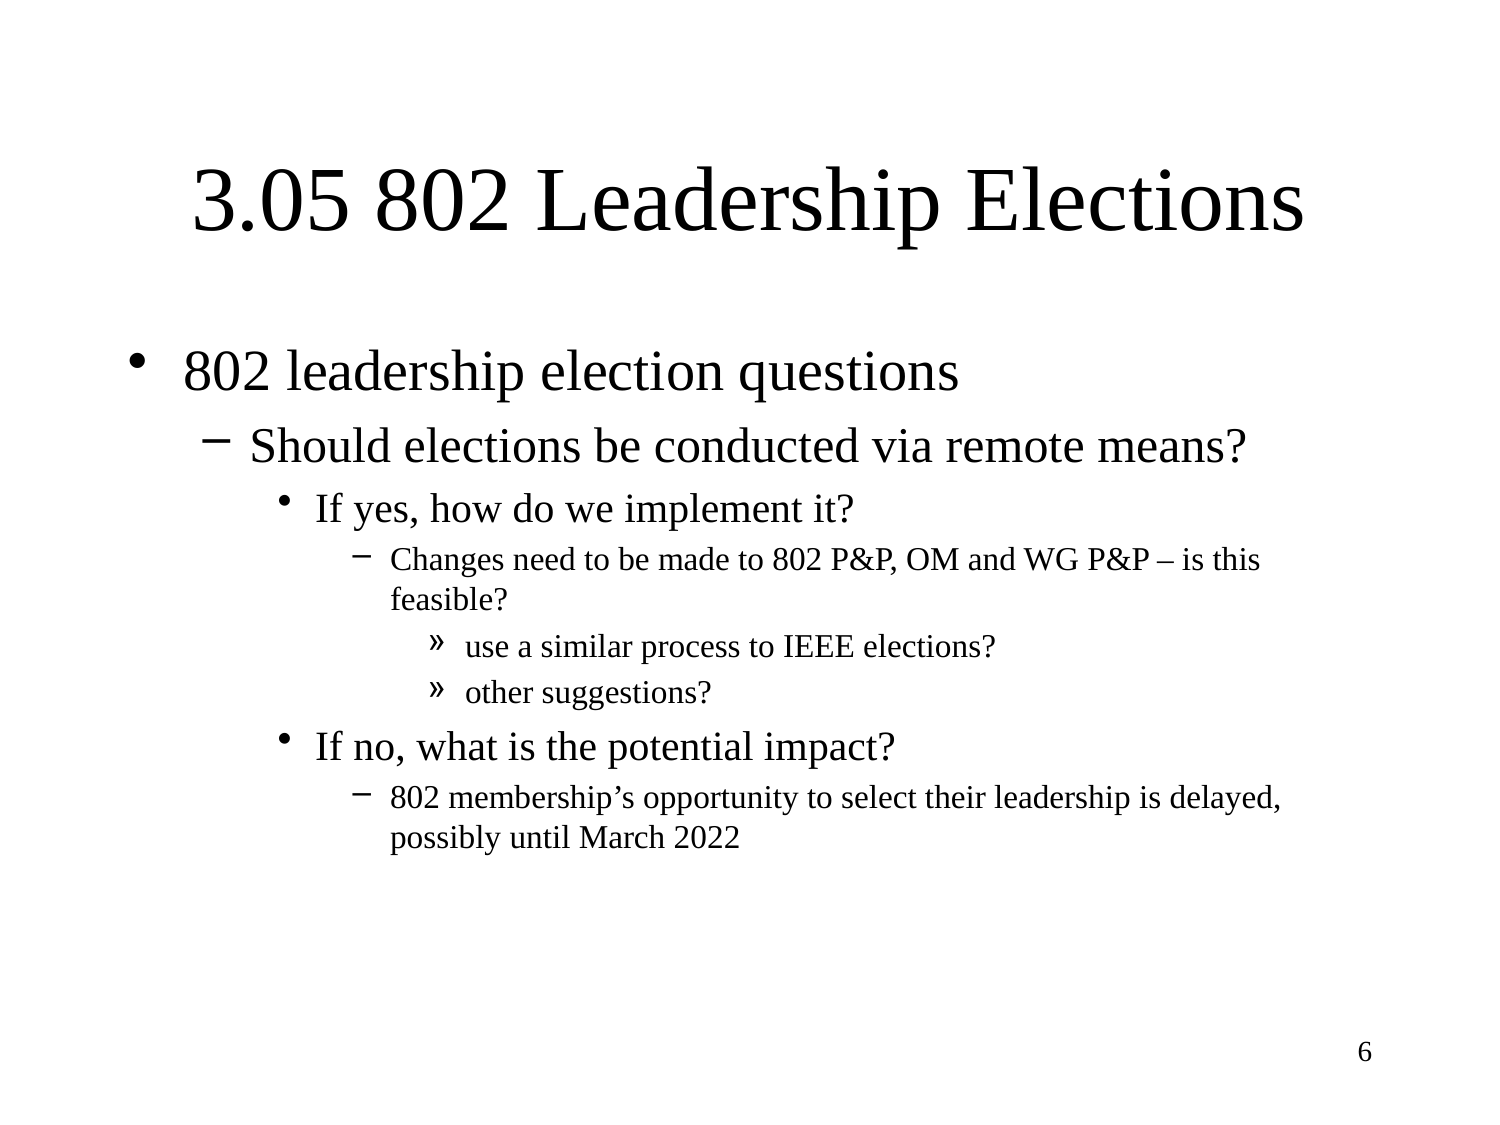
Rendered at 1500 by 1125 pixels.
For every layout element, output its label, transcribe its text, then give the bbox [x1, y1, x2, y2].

title 3.05 802 Leadership Elections [112, 99, 1388, 288]
list 802 leadership election questions Should elections be conducted via remote means? If yes, how do we implement it? Changes need to be made to 802 P&P, OM and WG P&P – is this feasible? use a similar process to IEEE elections? other suggestions? If no, what is the potential impact? 802 membership’s opportunity to select their leadership is delayed, possibly until March 2022 [112, 324, 1388, 1001]
slide_number 6 [1074, 1024, 1388, 1101]
